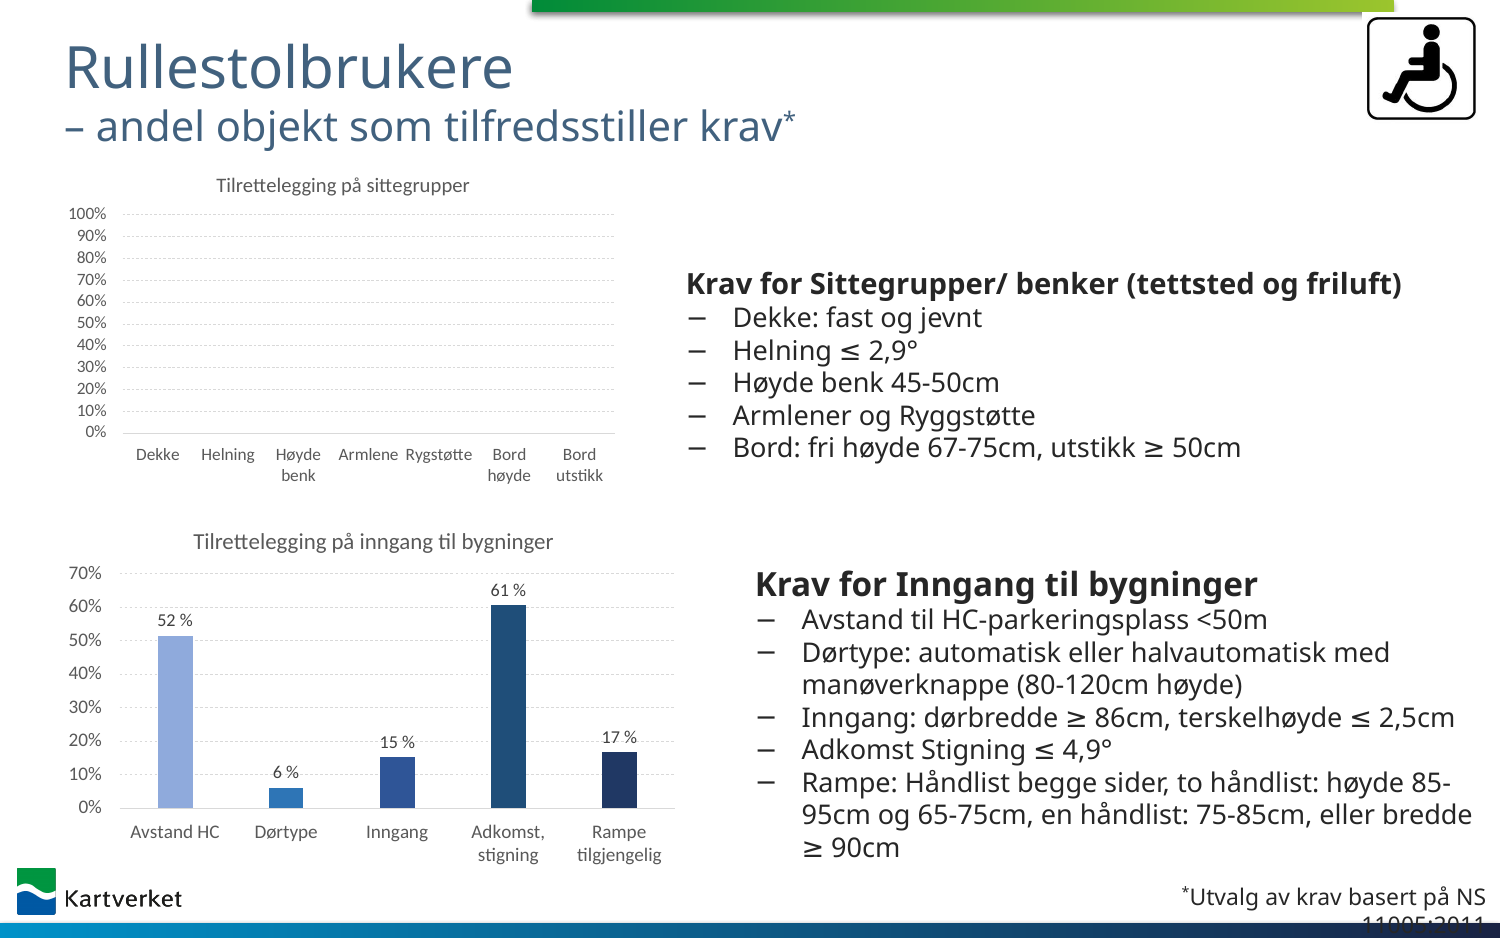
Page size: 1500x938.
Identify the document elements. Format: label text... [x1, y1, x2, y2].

text_box Rullestolbrukere – andel objekt som tilfredsstiller krav* [49, 25, 1431, 158]
text_box Krav for Inngang til bygninger Avstand til HC-parkeringsplass <50m Dørtype: automatisk eller halvautomatisk med manøverknappe (80-120cm høyde) Inngang: dørbredde ≥ 86cm, terskelhøyde ≤ 2,5cm Adkomst Stigning ≤ 4,9° Rampe: Håndlist begge sider, to håndlist: høyde 85-95cm og 65-75cm, en håndlist: 75-85cm, eller bredde ≥ 90cm [740, 555, 1491, 870]
picture [62, 520, 686, 874]
text_box Krav for Sittegrupper/ benker (tettsted og friluft) Dekke: fast og jevnt Helning ≤ 2,9° Høyde benk 45-50cm Armlener og Ryggstøtte Bord: fri høyde 67-75cm, utstikk ≥ 50cm [670, 258, 1418, 471]
picture [62, 166, 625, 492]
text_box *Utvalg av krav basert på NS 11005:2011 [1068, 873, 1500, 938]
picture [1362, 12, 1481, 126]
